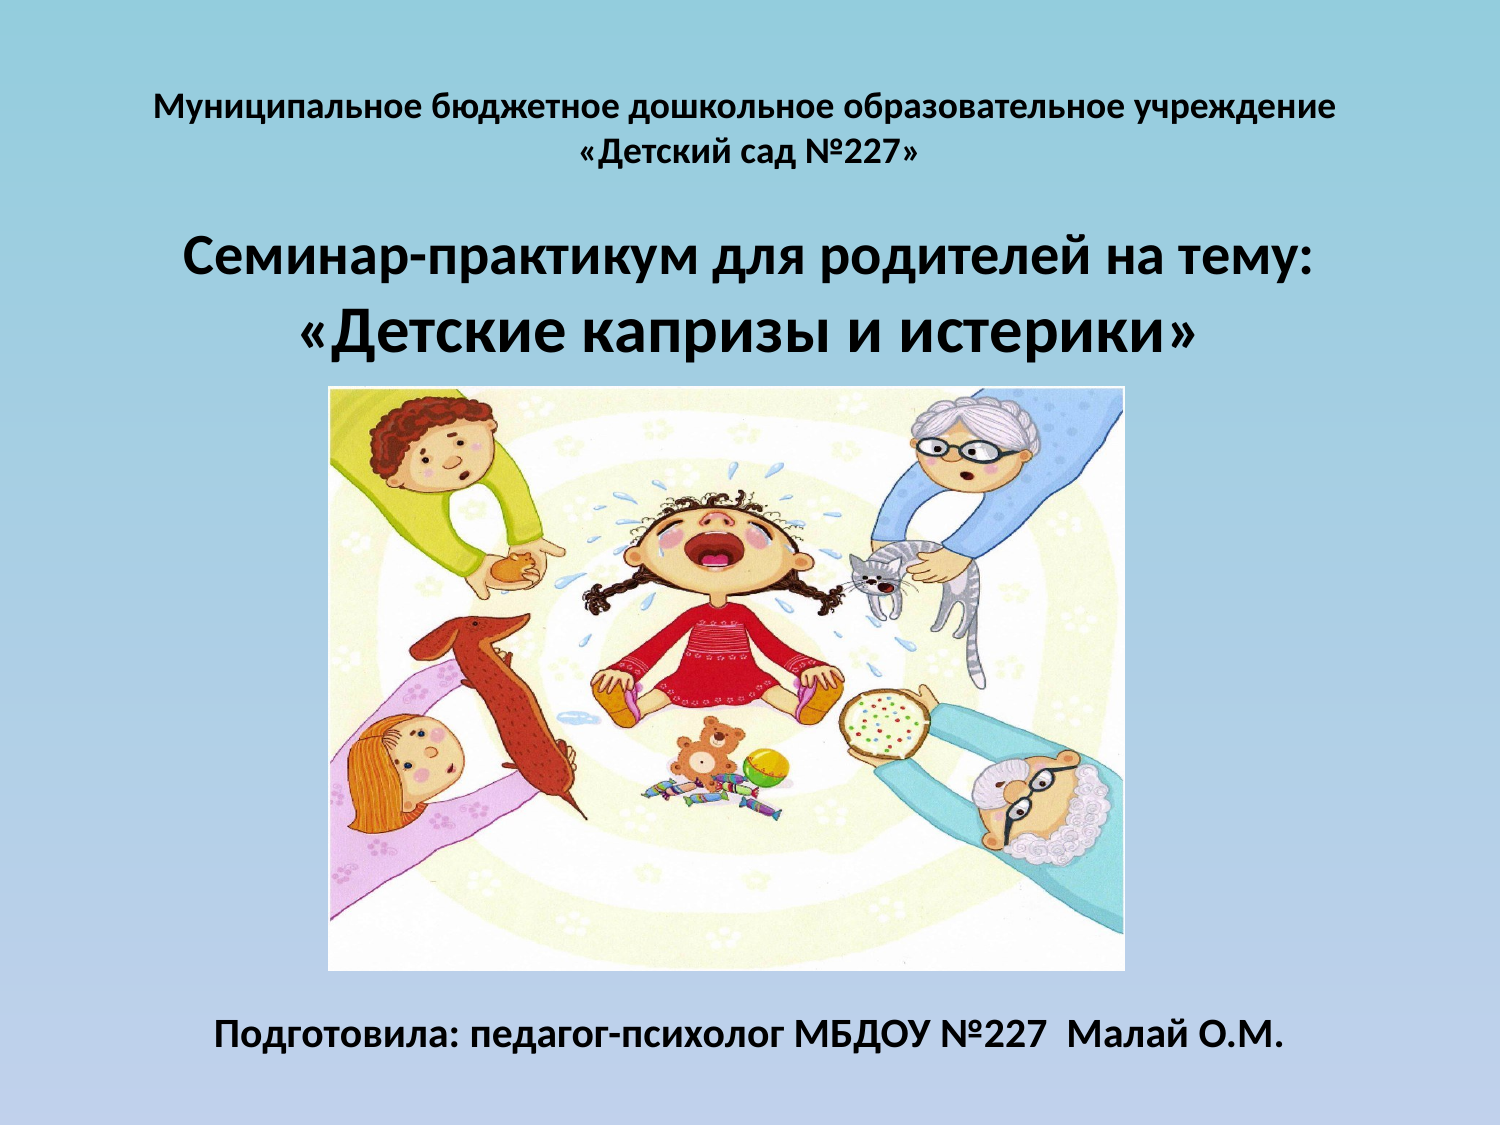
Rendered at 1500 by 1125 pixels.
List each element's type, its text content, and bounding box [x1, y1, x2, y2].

title Муниципальное бюджетное дошкольное образовательное учреждение «Детский сад №227» Семинар-практикум для родителей на тему: «Детские капризы и истерики» Подготовила: педагог-психолог МБДОУ №227 Малай О.М. [112, 54, 1388, 1083]
picture [327, 386, 1126, 971]
